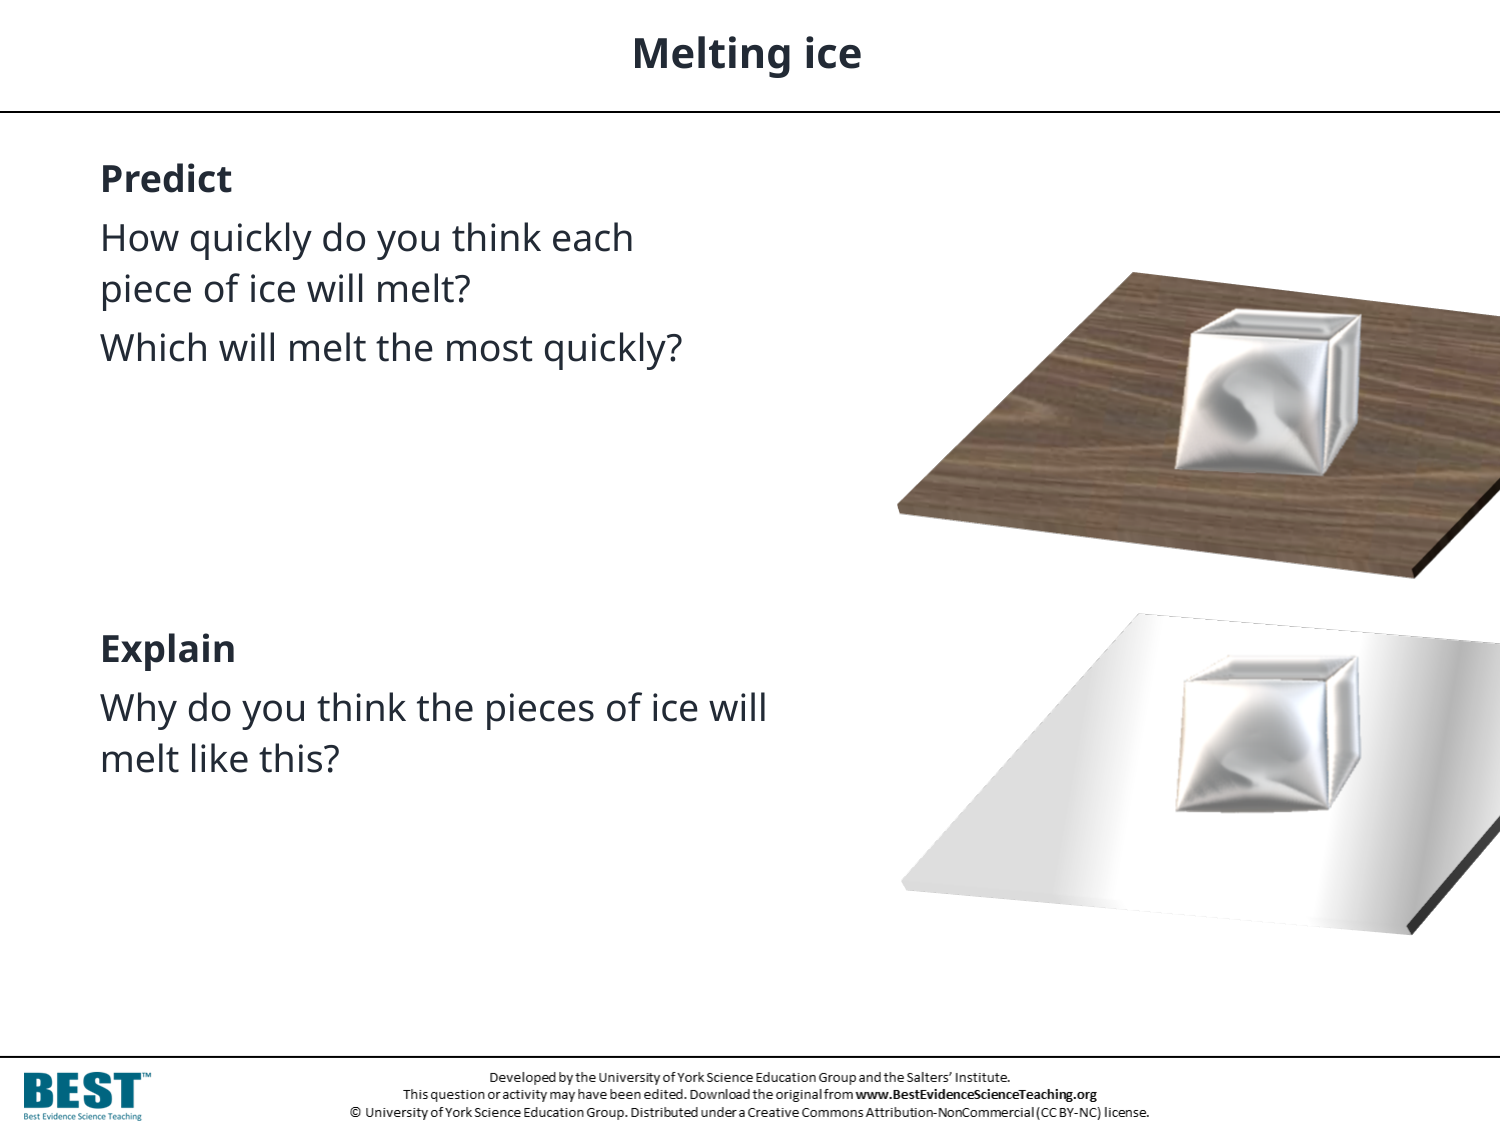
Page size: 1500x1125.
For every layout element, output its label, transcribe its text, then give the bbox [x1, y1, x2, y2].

text_box Melting ice [23, 4, 1471, 99]
picture [0, 111, 1500, 1125]
